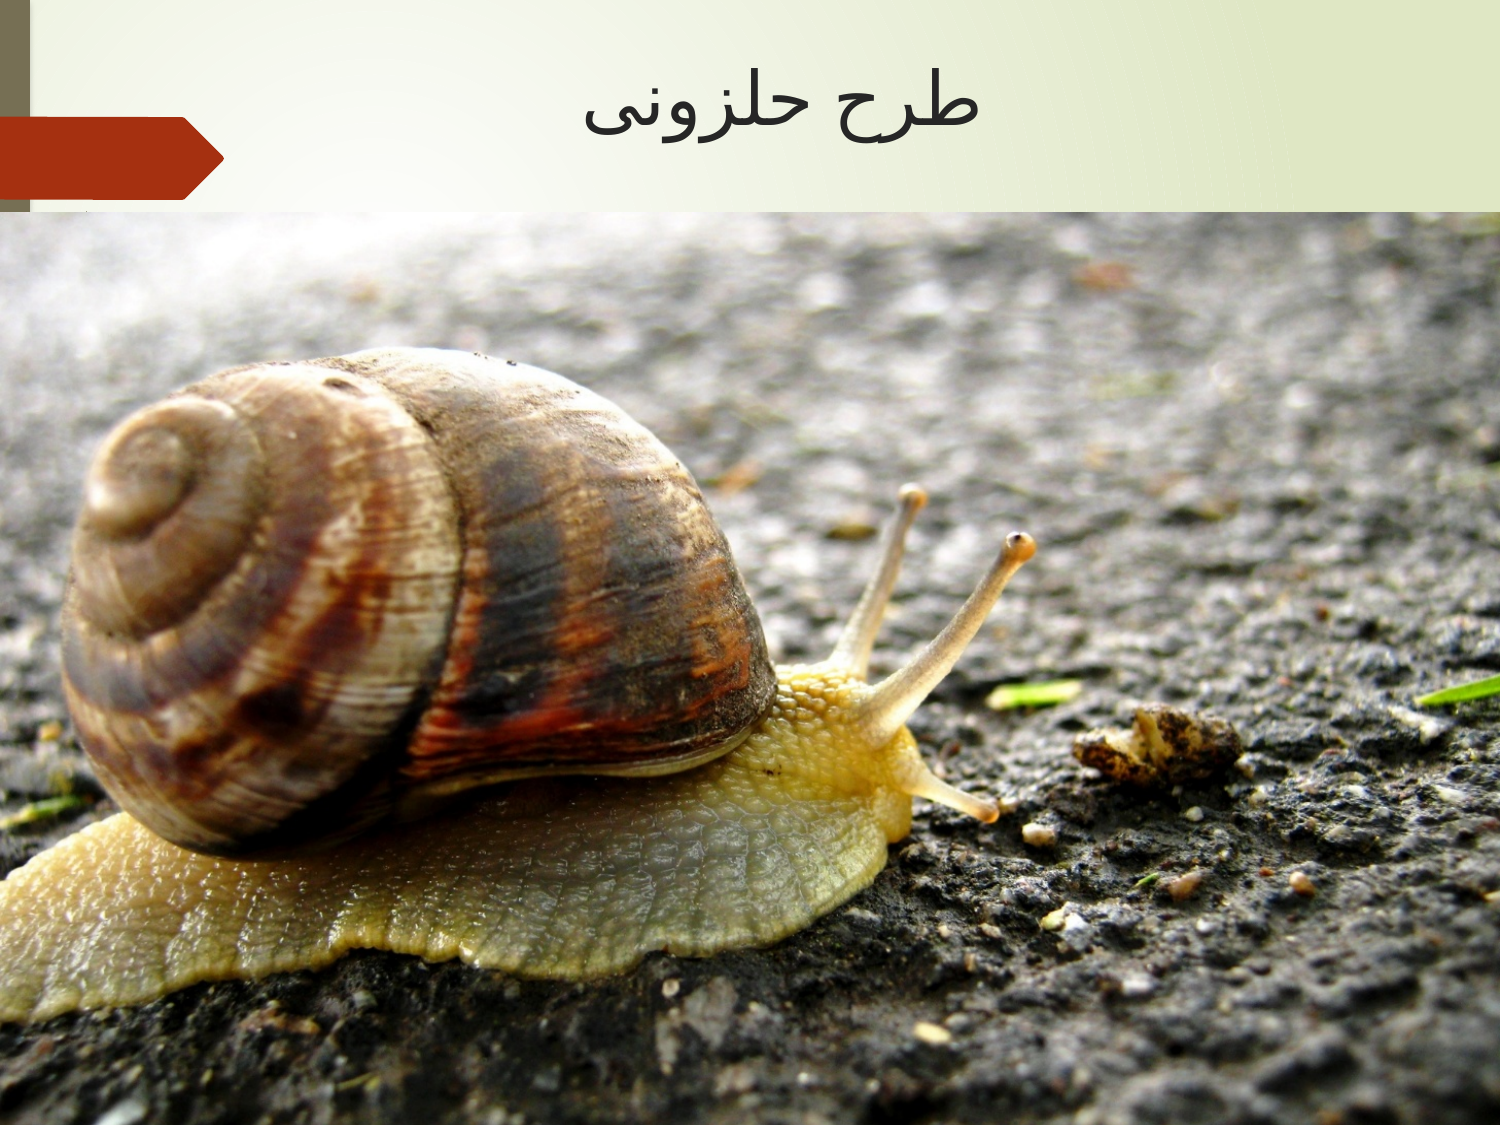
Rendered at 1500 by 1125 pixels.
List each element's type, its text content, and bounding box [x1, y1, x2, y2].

title طرح حلزونی [242, 42, 1323, 212]
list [0, 212, 1500, 1125]
